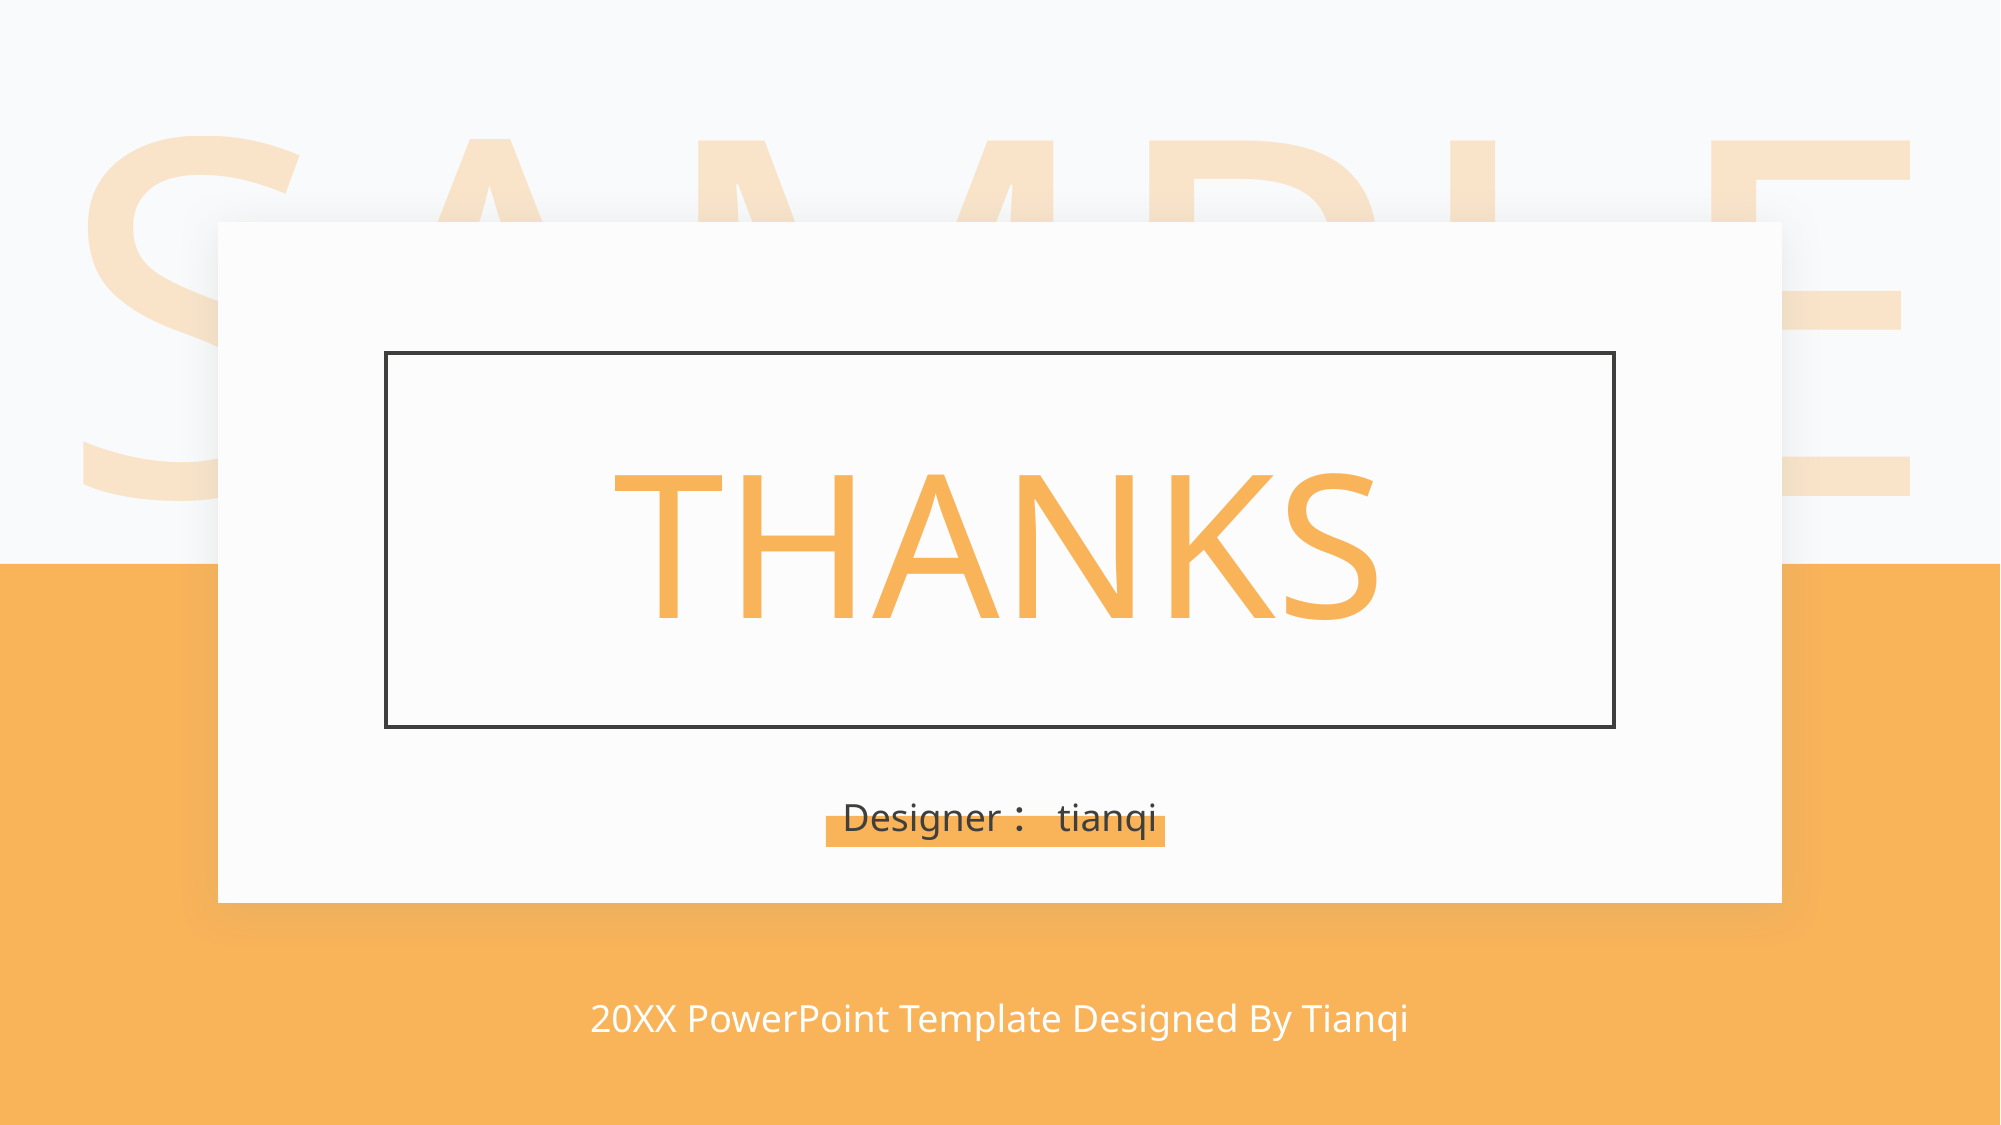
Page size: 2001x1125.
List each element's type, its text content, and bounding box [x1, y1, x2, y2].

text_box [0, 563, 2000, 1125]
text_box SAMPLE [43, 0, 1957, 604]
text_box [217, 221, 1783, 904]
text_box Designer：tianqi [827, 786, 1173, 847]
text_box 20XX PowerPoint Template Designed By Tianqi [575, 987, 1425, 1048]
text_box THANKS [598, 411, 1402, 667]
text_box [385, 352, 1615, 728]
